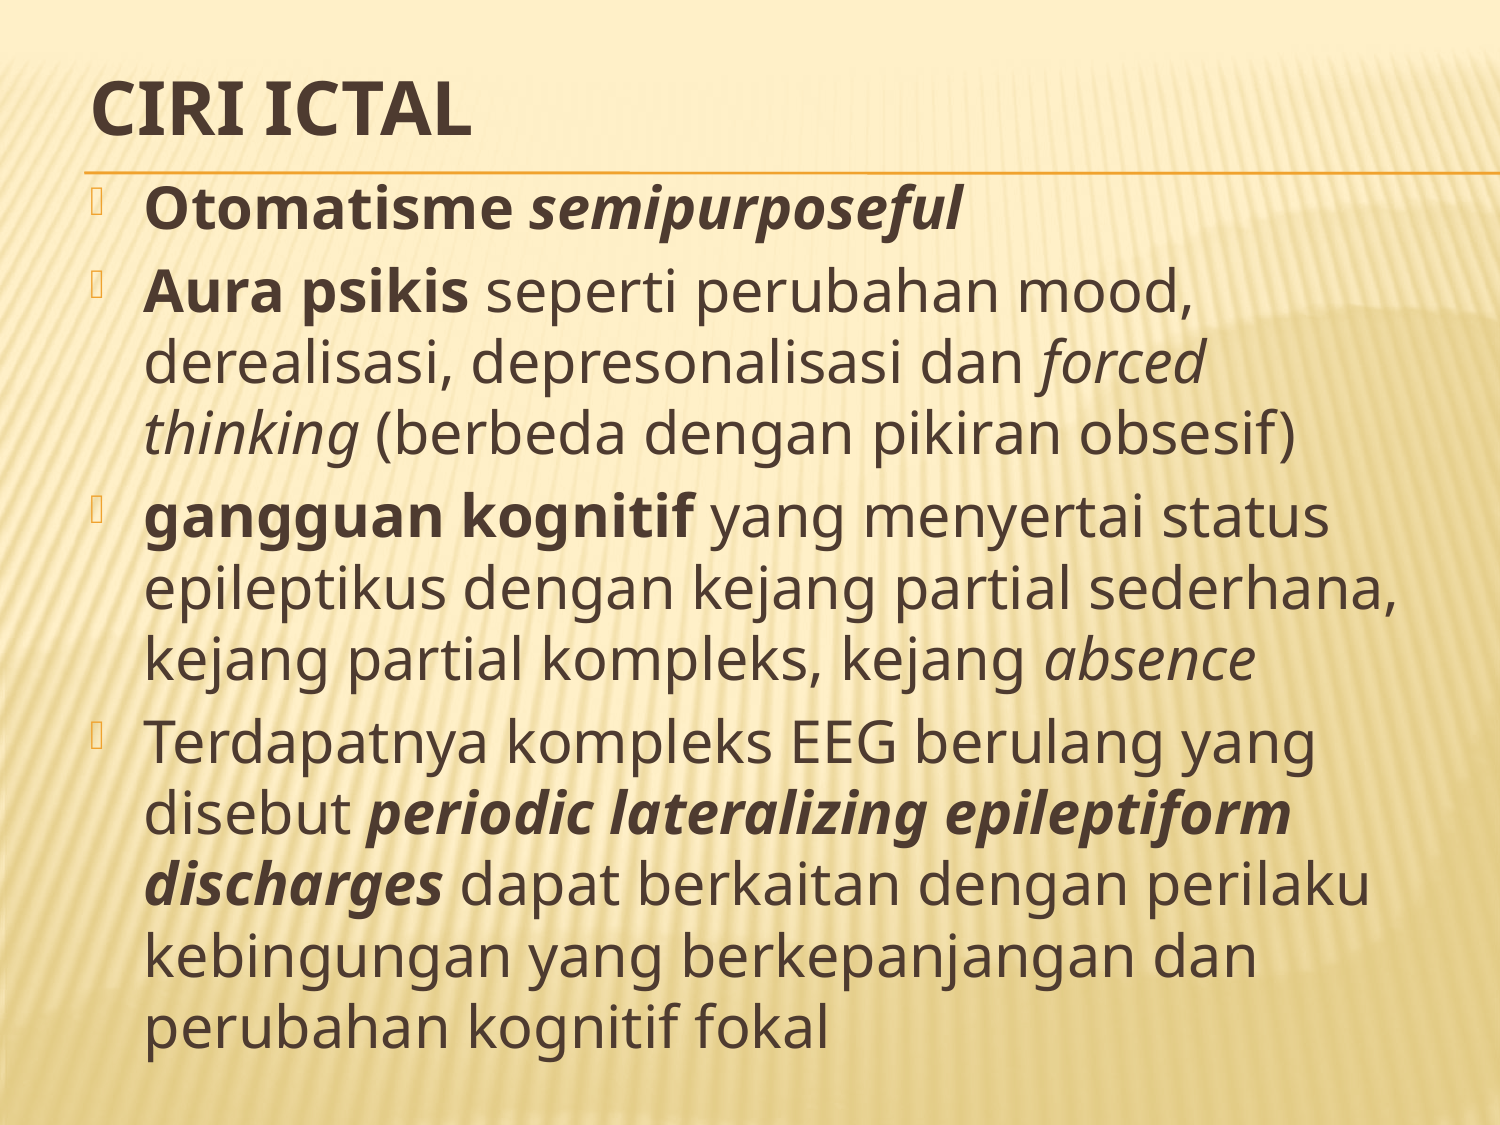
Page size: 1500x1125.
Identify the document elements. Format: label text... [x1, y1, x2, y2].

list Otomatisme semipurposeful Aura psikis seperti perubahan mood, derealisasi, depresonalisasi dan forced thinking (berbeda dengan pikiran obsesif) gangguan kognitif yang menyertai status epileptikus dengan kejang partial sederhana, kejang partial kompleks, kejang absence Terdapatnya kompleks EEG berulang yang disebut periodic lateralizing epileptiform discharges dapat berkaitan dengan perilaku kebingungan yang berkepanjangan dan perubahan kognitif fokal [75, 162, 1425, 1105]
title CIRI ICTAL [75, 45, 1425, 162]
